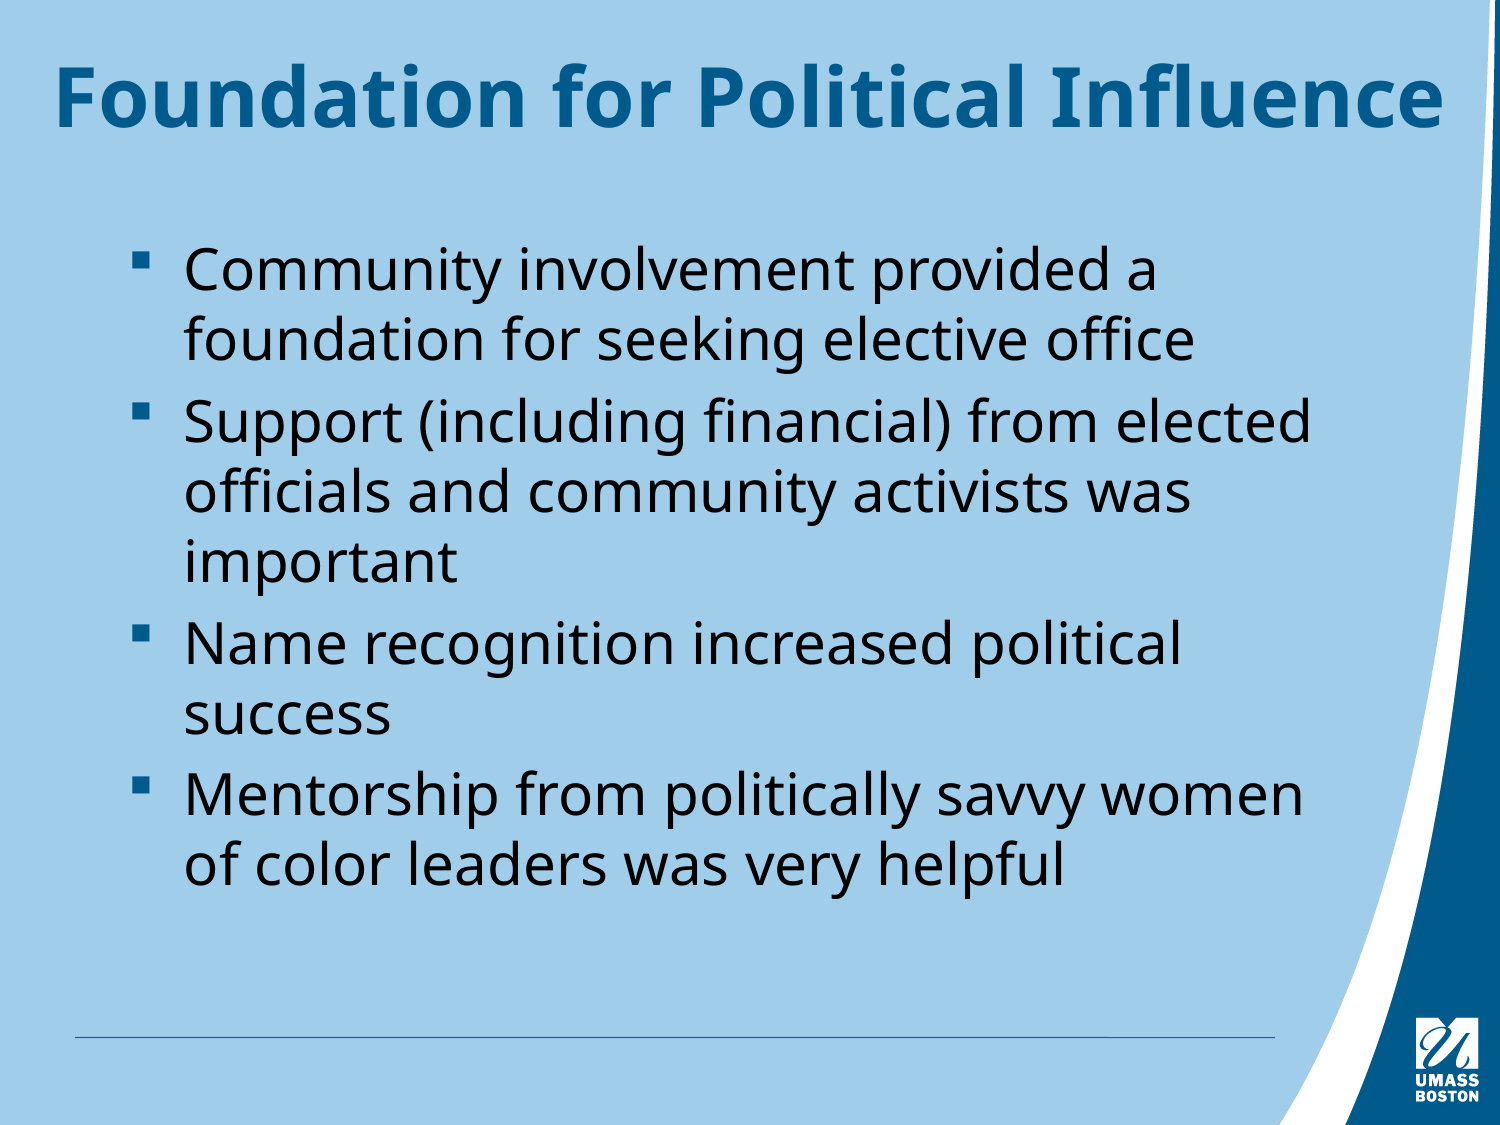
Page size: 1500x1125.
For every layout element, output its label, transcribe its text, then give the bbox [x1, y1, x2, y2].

title Foundation for Political Influence [0, 0, 1500, 188]
picture [0, 188, 1500, 1125]
list Community involvement provided a foundation for seeking elective office Support (including financial) from elected officials and community activists was important Name recognition increased political success Mentorship from politically savvy women of color leaders was very helpful [112, 224, 1338, 968]
